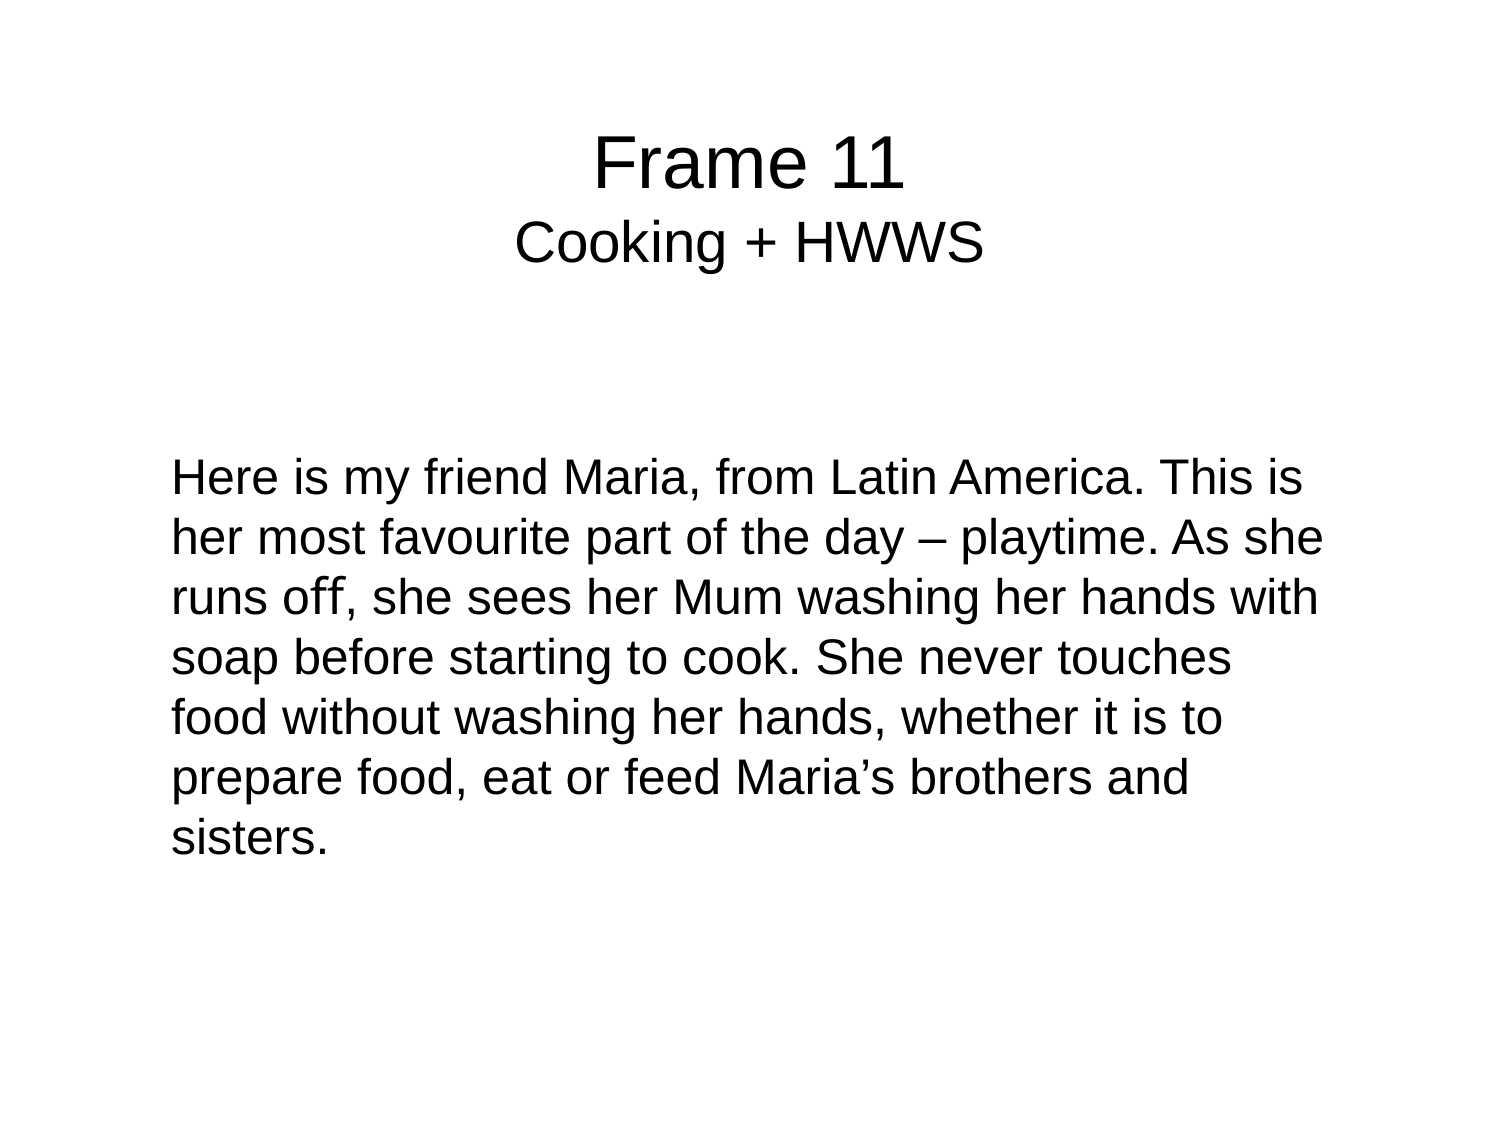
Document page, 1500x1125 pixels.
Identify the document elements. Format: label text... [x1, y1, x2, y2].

text_box Here is my friend Maria, from Latin America. This is her most favourite part of the day – playtime. As she runs oﬀ, she sees her Mum washing her hands with soap before starting to cook. She never touches food without washing her hands, whether it is to prepare food, eat or feed Maria’s brothers and sisters. [156, 437, 1344, 873]
title Frame 11 Cooking + HWWS [75, 99, 1425, 288]
